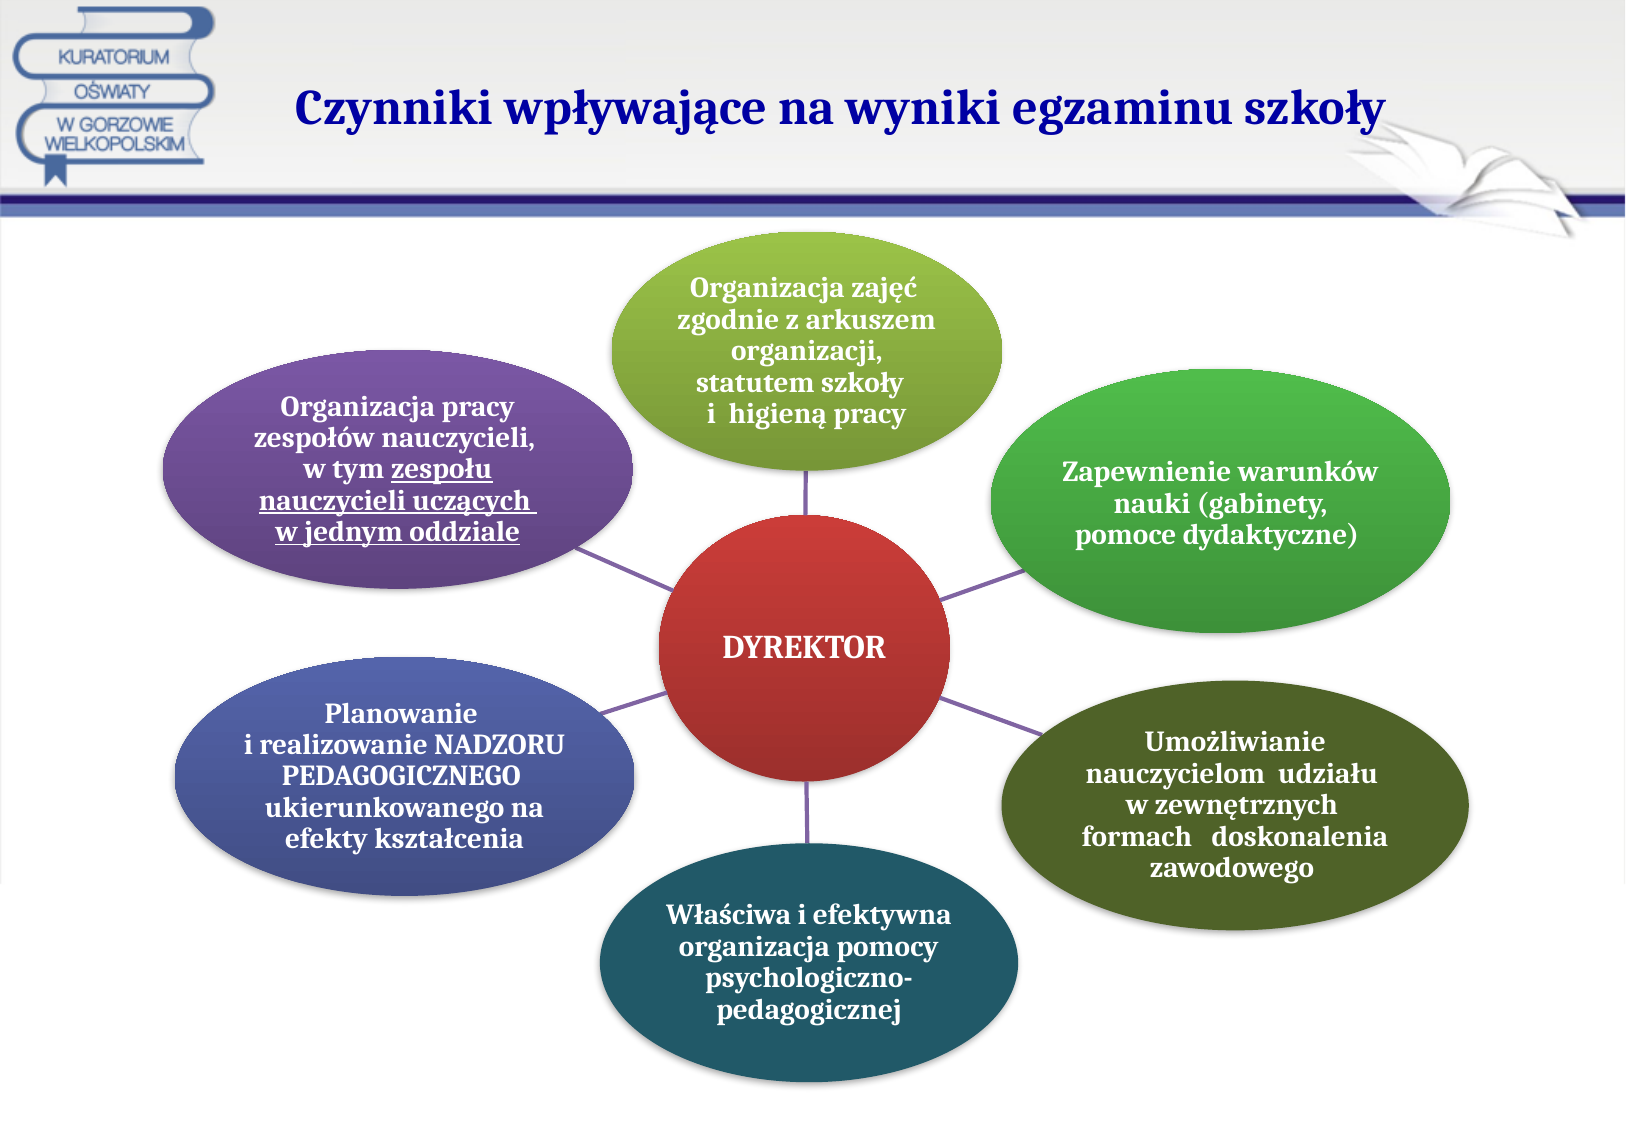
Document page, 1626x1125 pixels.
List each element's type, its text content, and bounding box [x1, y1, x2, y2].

picture [0, 0, 1626, 1125]
title Czynniki wpływające na wyniki egzaminu szkoły [280, 42, 1584, 167]
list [0, 219, 1625, 1083]
